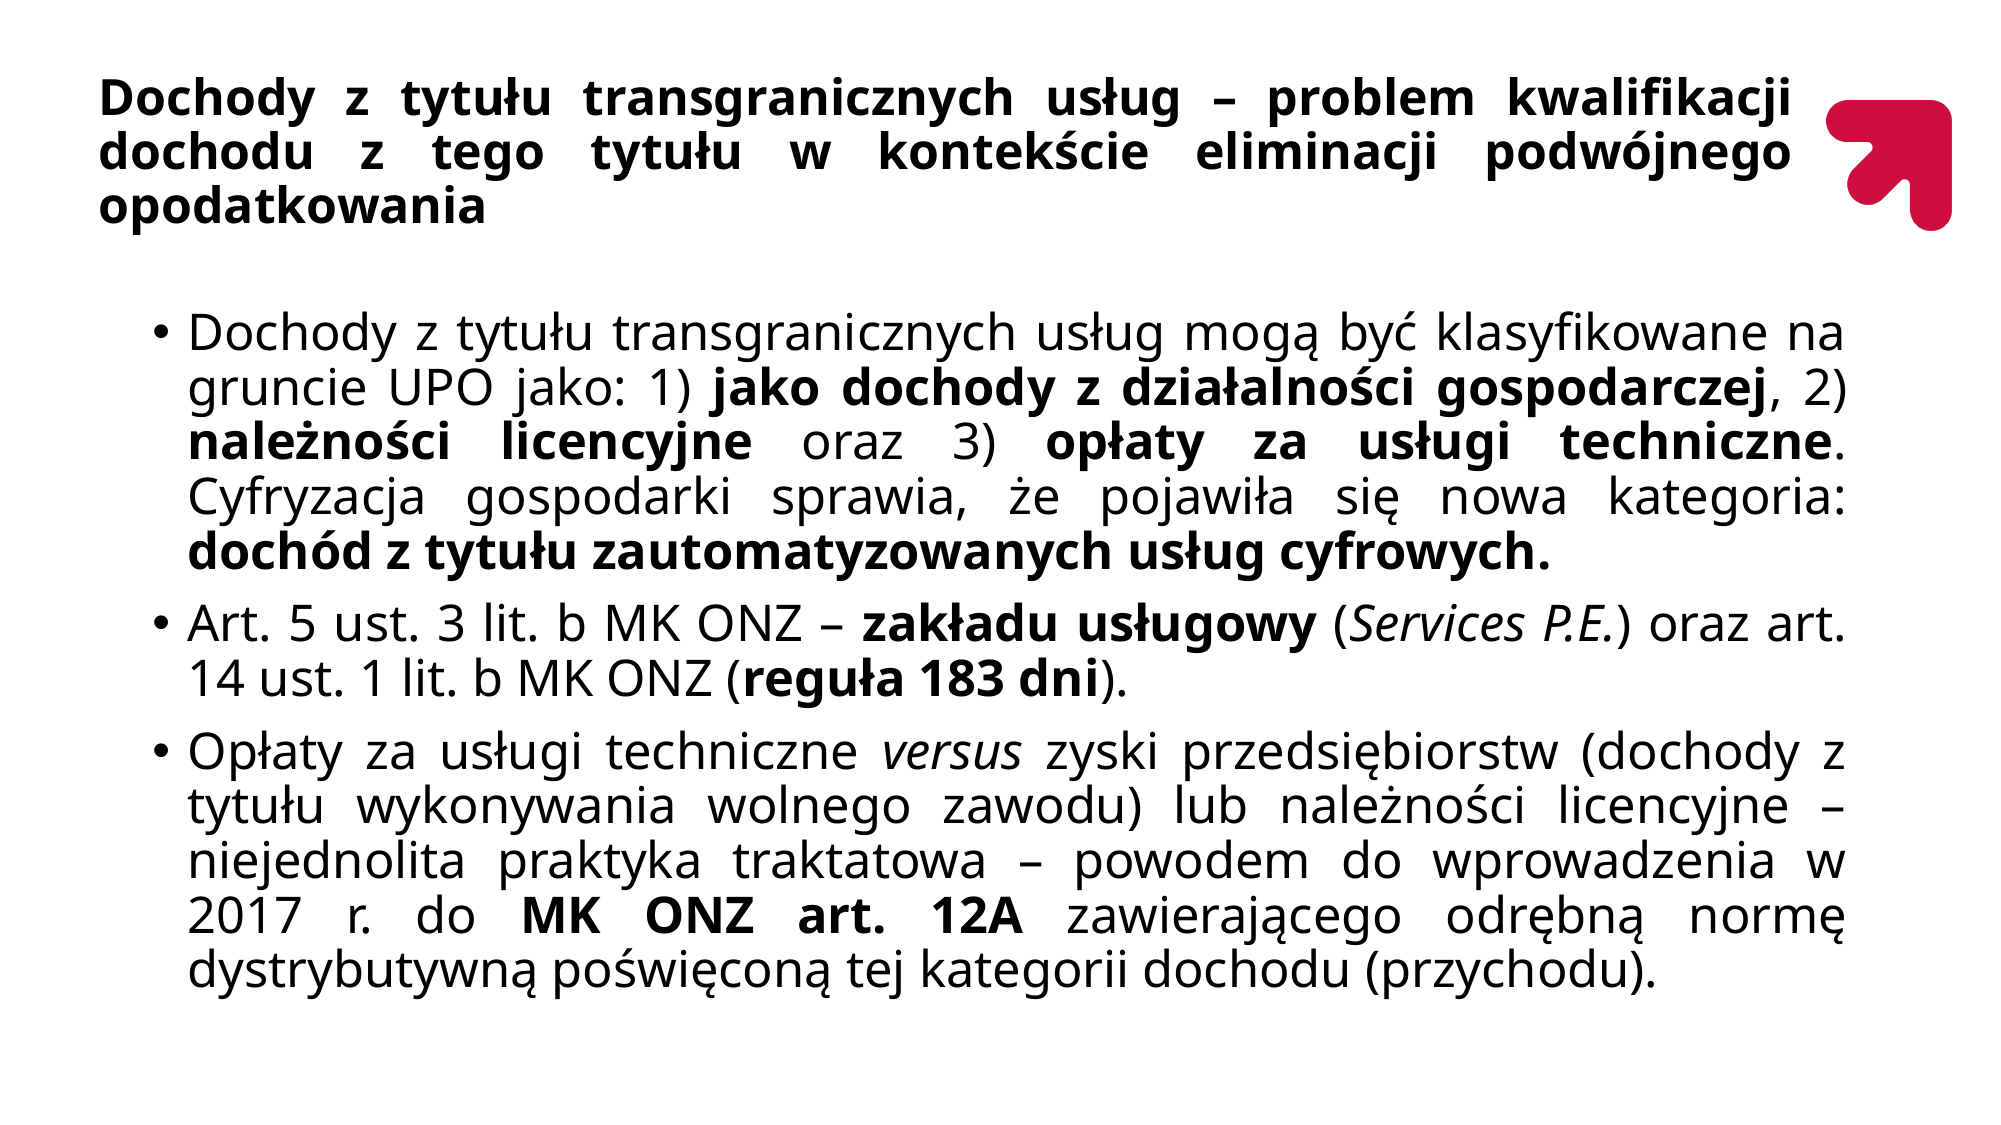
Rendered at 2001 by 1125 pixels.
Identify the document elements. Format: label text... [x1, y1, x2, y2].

title Dochody z tytułu transgranicznych usług – problem kwalifikacji dochodu z tego tytułu w kontekście eliminacji podwójnego opodatkowania [83, 44, 1809, 263]
picture [1825, 99, 1952, 232]
list Dochody z tytułu transgranicznych usług mogą być klasyfikowane na gruncie UPO jako: 1) jako dochody z działalności gospodarczej, 2) należności licencyjne oraz 3) opłaty za usługi techniczne. Cyfryzacja gospodarki sprawia, że pojawiła się nowa kategoria: dochód z tytułu zautomatyzowanych usług cyfrowych. Art. 5 ust. 3 lit. b MK ONZ – zakładu usługowy (Services P.E.) oraz art. 14 ust. 1 lit. b MK ONZ (reguła 183 dni). Opłaty za usługi techniczne versus zyski przedsiębiorstw (dochody z tytułu wykonywania wolnego zawodu) lub należności licencyjne – niejednolita praktyka traktatowa – powodem do wprowadzenia w 2017 r. do MK ONZ art. 12A zawierającego odrębną normę dystrybutywną poświęconą tej kategorii dochodu (przychodu). [137, 299, 1863, 1014]
